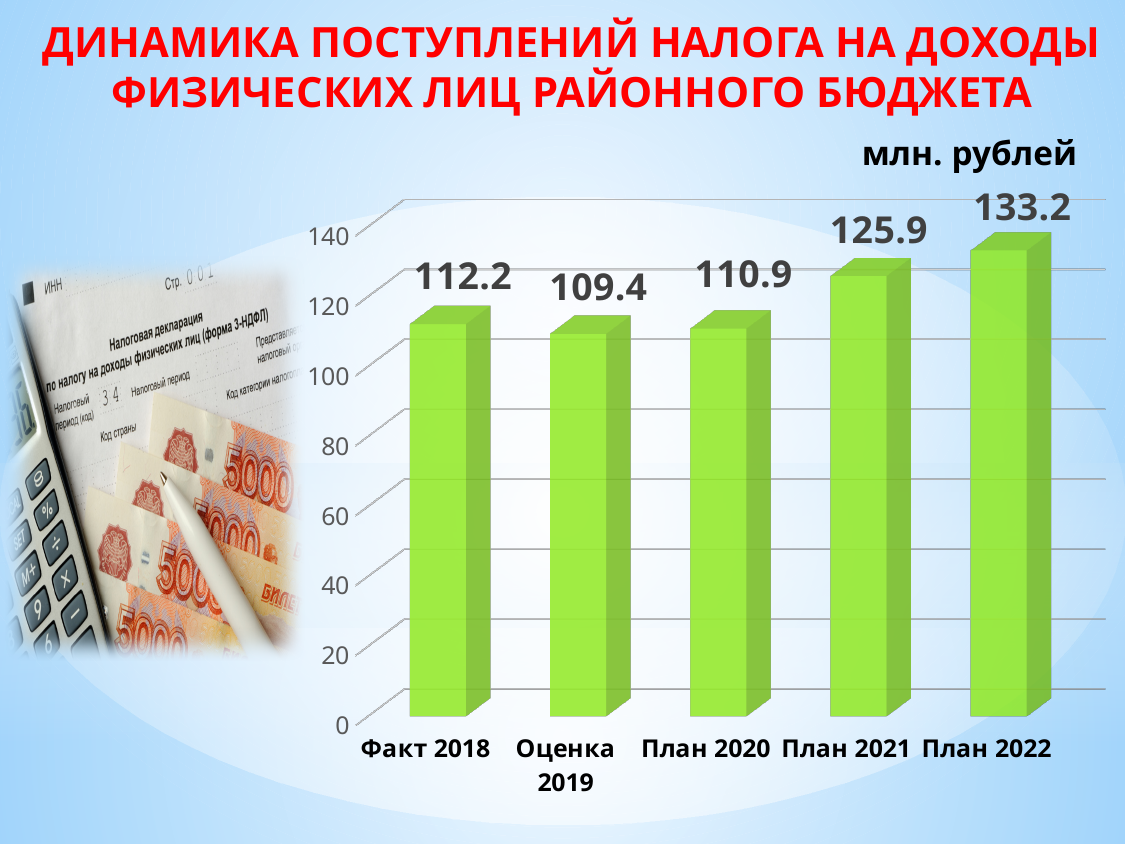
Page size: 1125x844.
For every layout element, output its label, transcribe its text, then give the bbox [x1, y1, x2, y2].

text_box ДИНАМИКА ПОСТУПЛЕНИЙ НАЛОГА НА ДОХОДЫ ФИЗИЧЕСКИХ ЛИЦ РАЙОННОГО БЮДЖЕТА [0, 8, 1125, 124]
text_box млн. рублей [846, 124, 1094, 177]
chart [287, 179, 1125, 812]
picture [4, 255, 287, 662]
